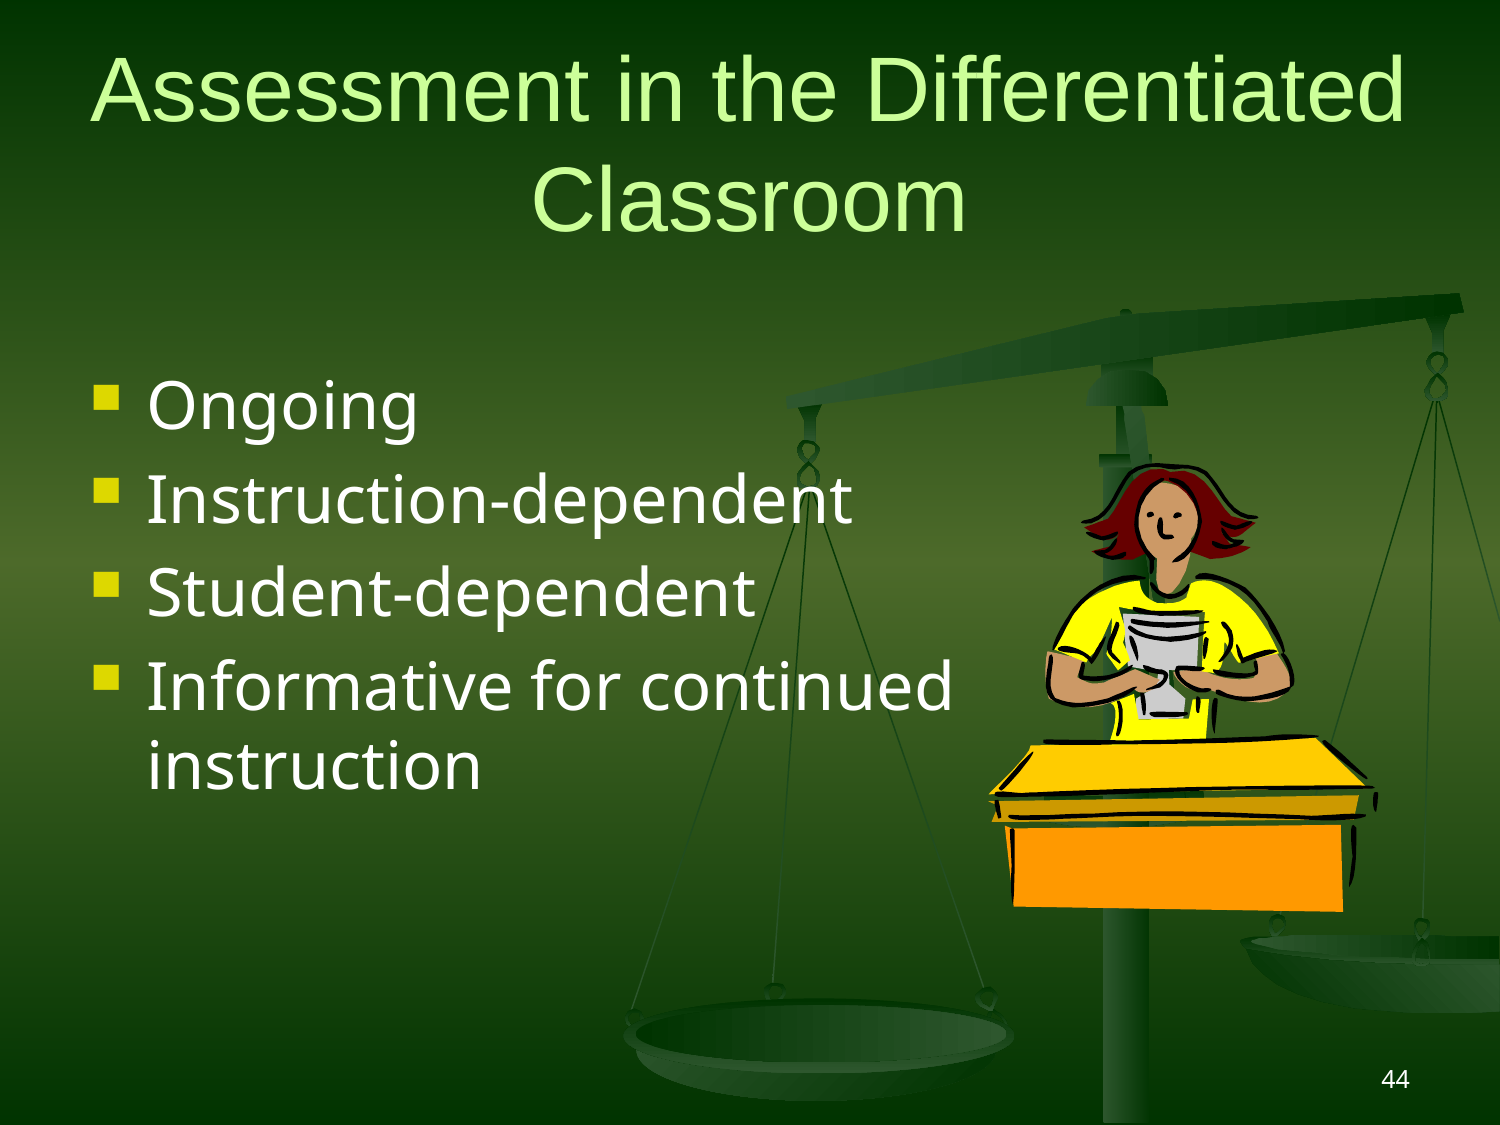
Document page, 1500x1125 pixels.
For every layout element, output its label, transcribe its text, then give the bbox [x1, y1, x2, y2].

list Ongoing Instruction-dependent Student-dependent Informative for continued instruction [74, 262, 1426, 1006]
title Assessment in the Differentiated Classroom [74, 45, 1426, 234]
picture [987, 462, 1379, 913]
slide_number 44 [1074, 1029, 1426, 1106]
